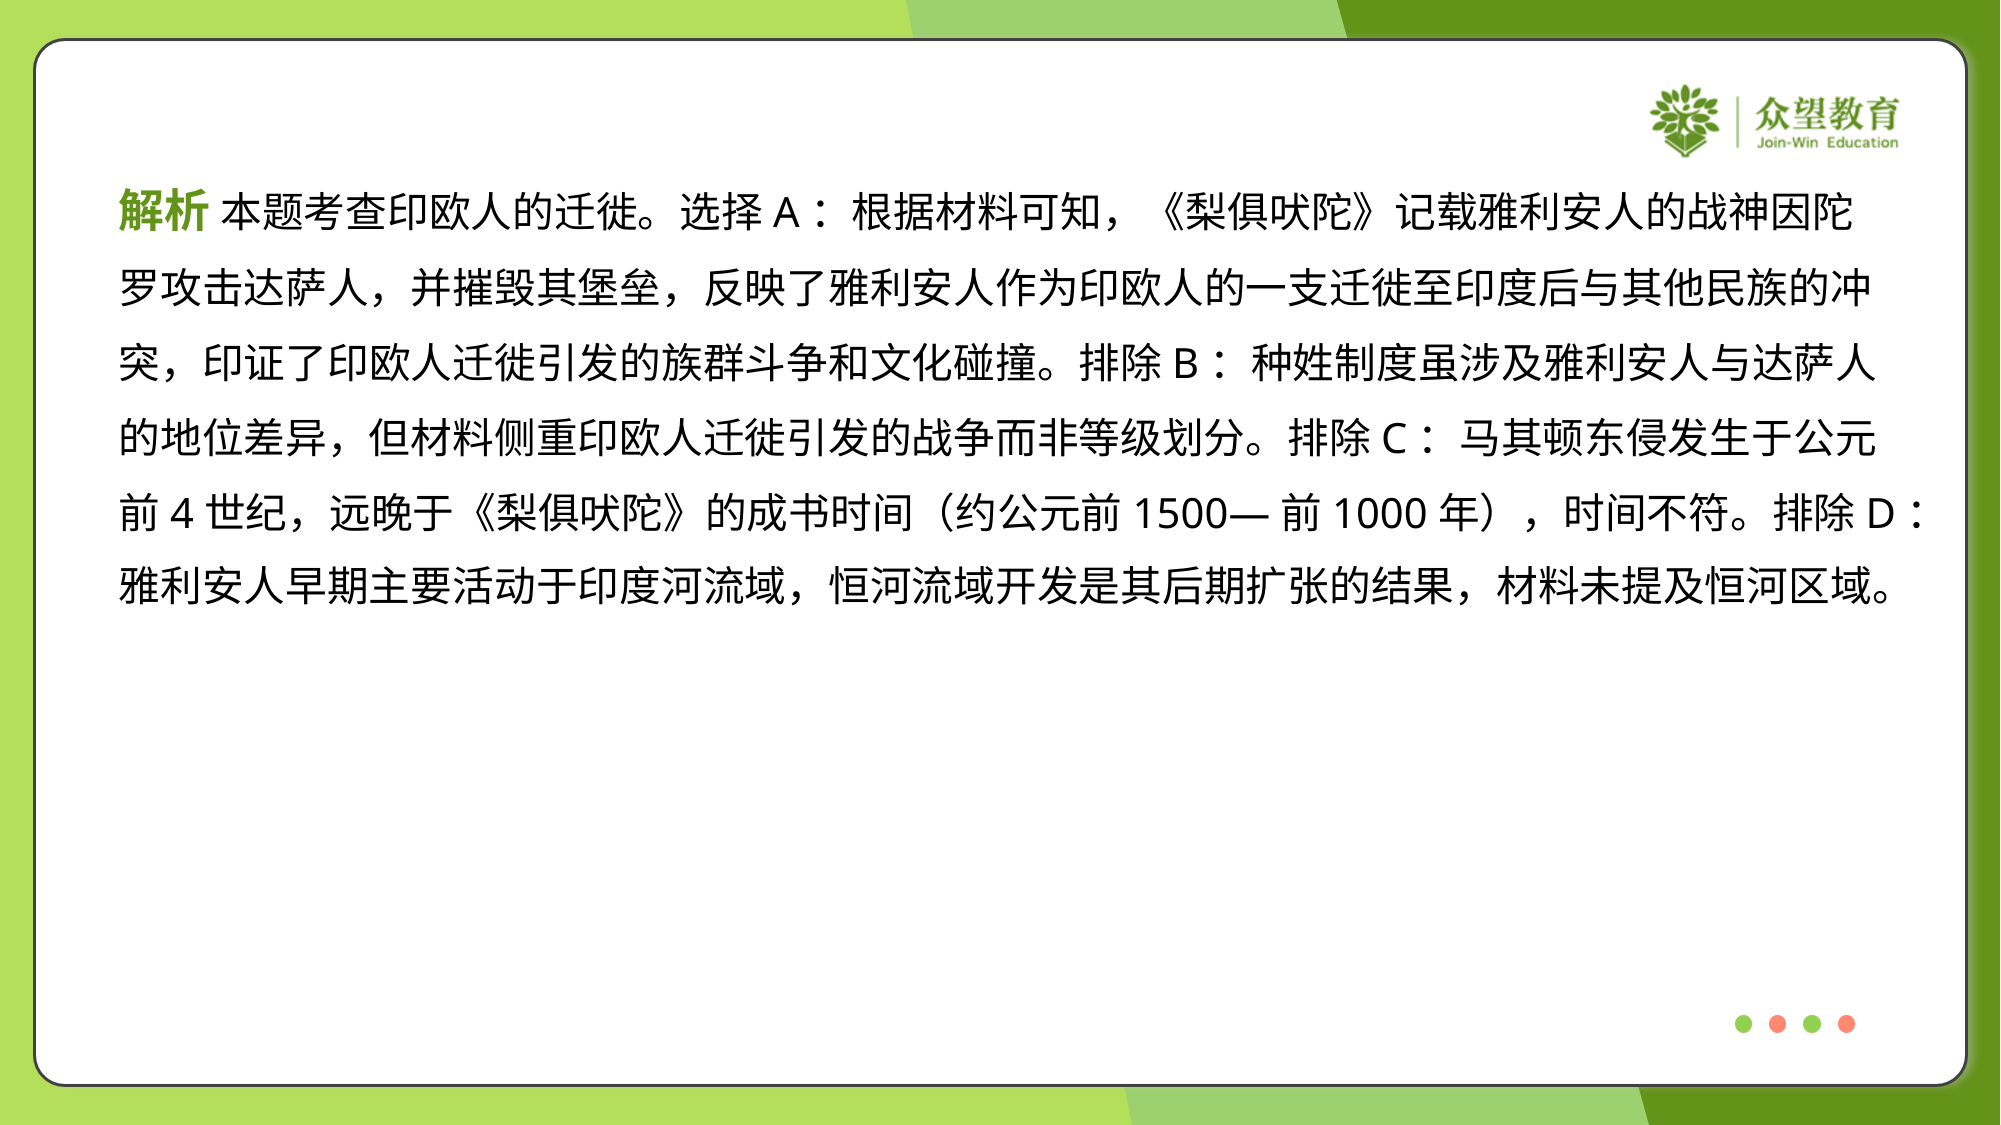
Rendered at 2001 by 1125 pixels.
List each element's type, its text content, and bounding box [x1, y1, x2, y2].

picture [0, 0, 2000, 1125]
text_box 解析 本题考查印欧人的迁徙。选择A：根据材料可知，《梨俱吠陀》记载雅利安人的战神因陀 罗攻击达萨人，并摧毁其堡垒，反映了雅利安人作为印欧人的一支迁徙至印度后与其他民族的冲 突，印证了印欧人迁徙引发的族群斗争和文化碰撞。排除B：种姓制度虽涉及雅利安人与达萨人 的地位差异，但材料侧重印欧人迁徙引发的战争而非等级划分。排除C：马其顿东侵发生于公元 前4世纪，远晚于《梨俱吠陀》的成书时间（约公元前1500—前1000年），时间不符。排除D： 雅利安人早期主要活动于印度河流域，恒河流域开发是其后期扩张的结果，材料未提及恒河区域。 [118, 159, 1883, 602]
